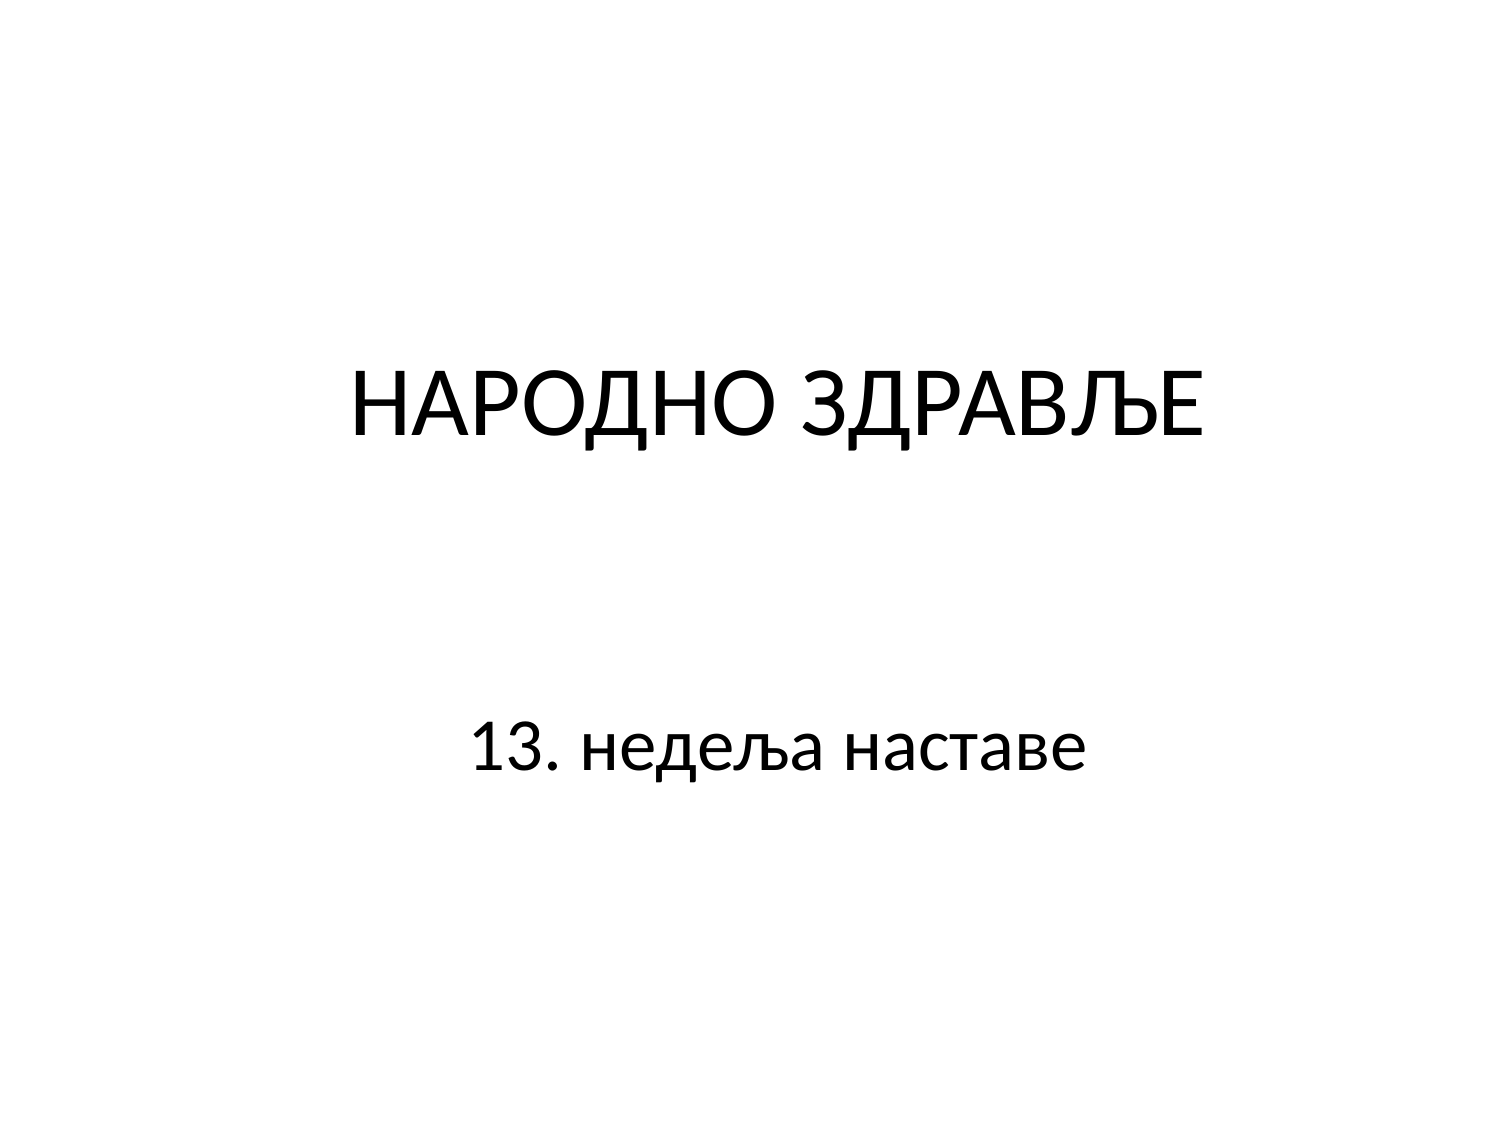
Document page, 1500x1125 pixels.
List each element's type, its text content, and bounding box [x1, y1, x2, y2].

list НАРОДНО ЗДРАВЉЕ 13. недеља наставе [74, 207, 1426, 1118]
